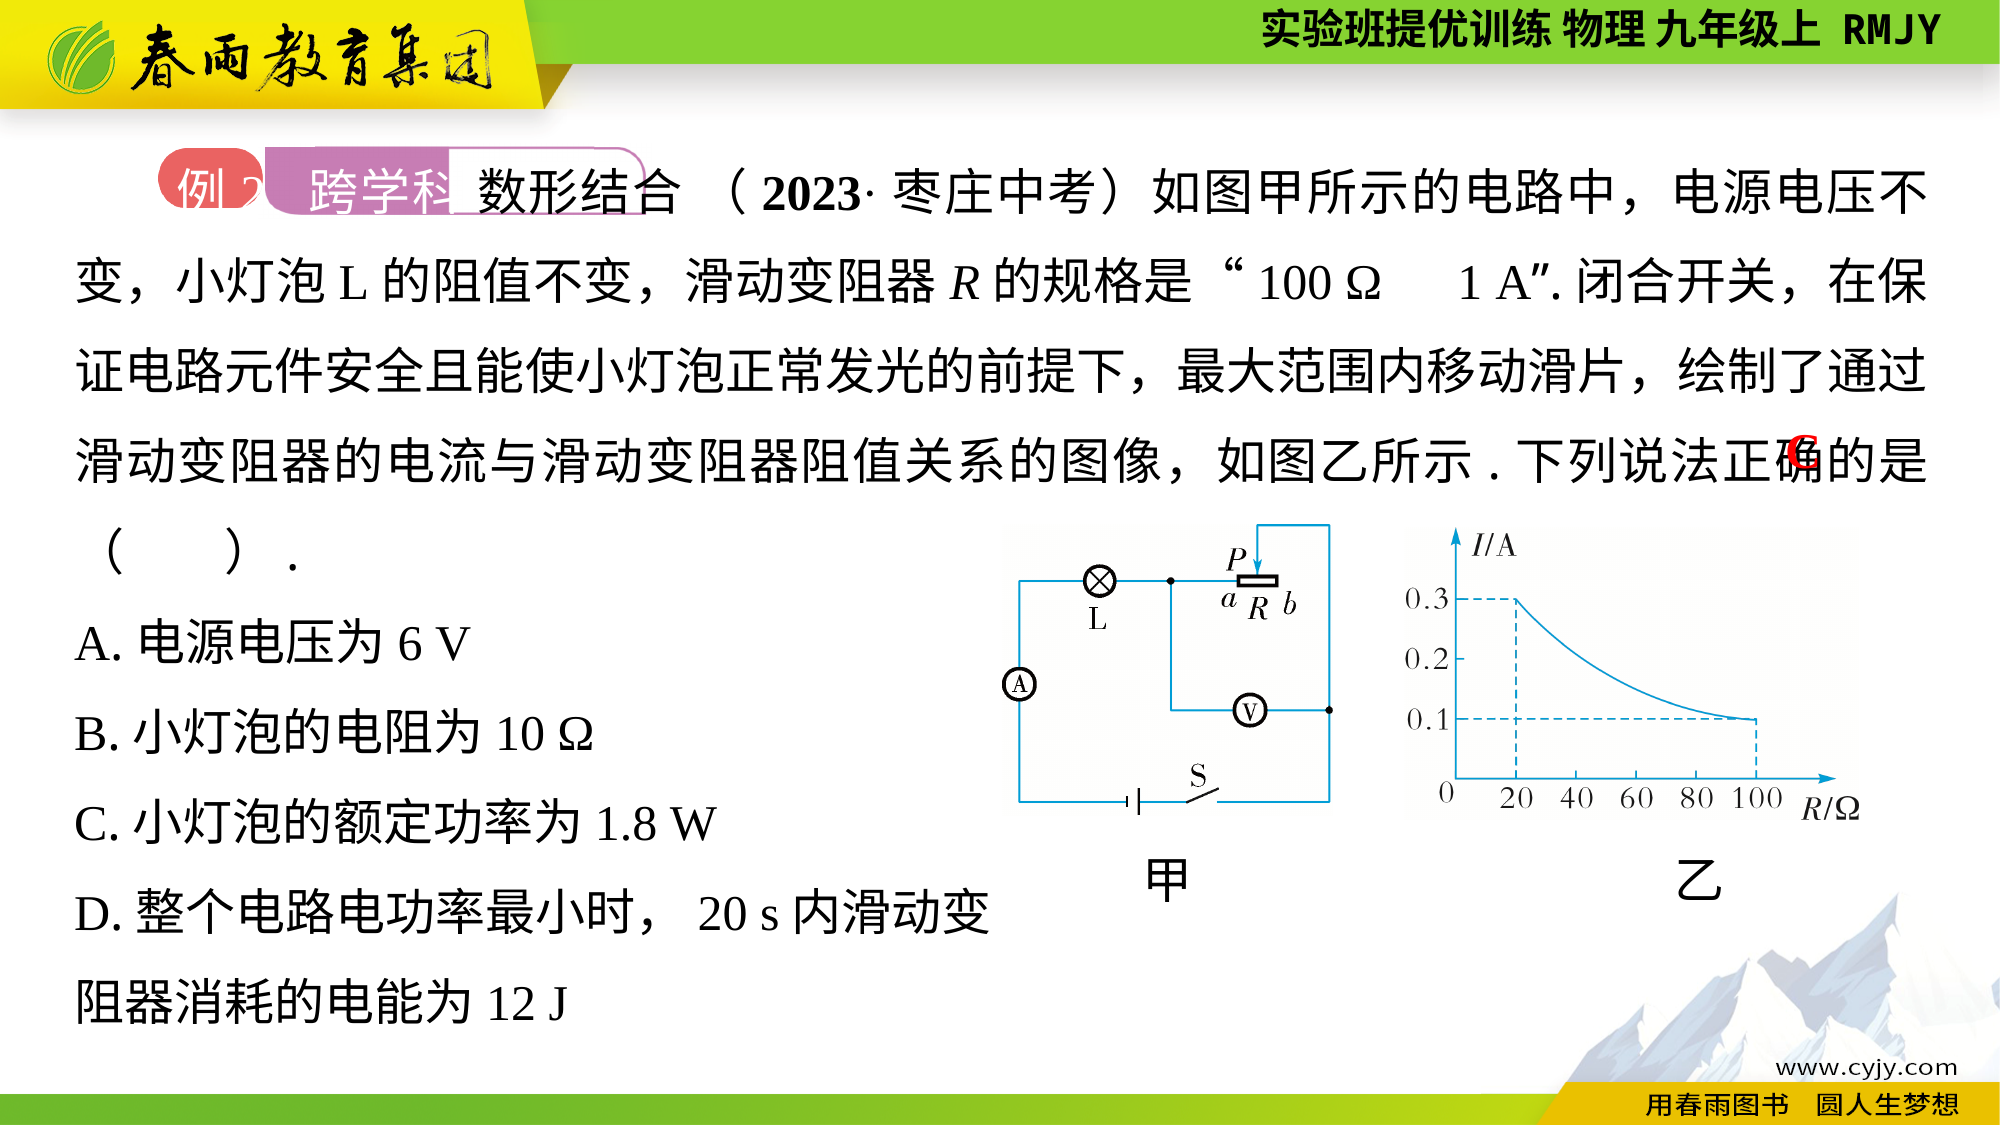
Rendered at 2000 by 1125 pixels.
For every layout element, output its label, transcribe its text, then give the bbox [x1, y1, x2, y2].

text_box 甲 [1127, 824, 1208, 916]
text_box C [1770, 411, 1837, 487]
list 例2 跨学科 数形结合 （2023·枣庄中考）如图甲所示的电路中，电源电压不变，小灯泡L的阻值不变，滑动变阻器R的规格是“100 Ω 1 A”.闭合开关，在保证电路元件安全且能使小灯泡正常发光的前提下，最大范围内移动滑片，绘制了通过滑动变阻器的电流与滑动变阻器阻值关系的图像，如图乙所示.下列说法正确的是（ ）. A.电源电压为6 V B.小灯泡的电阻为10 Ω C.小灯泡的额定功率为1.8 W D.整个电路电功率最小时，20 s内滑动变 阻器消耗的电能为12 J [59, 122, 1944, 996]
picture [0, 0, 2000, 1125]
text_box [258, 143, 652, 220]
text_box 乙 [1660, 828, 1741, 916]
